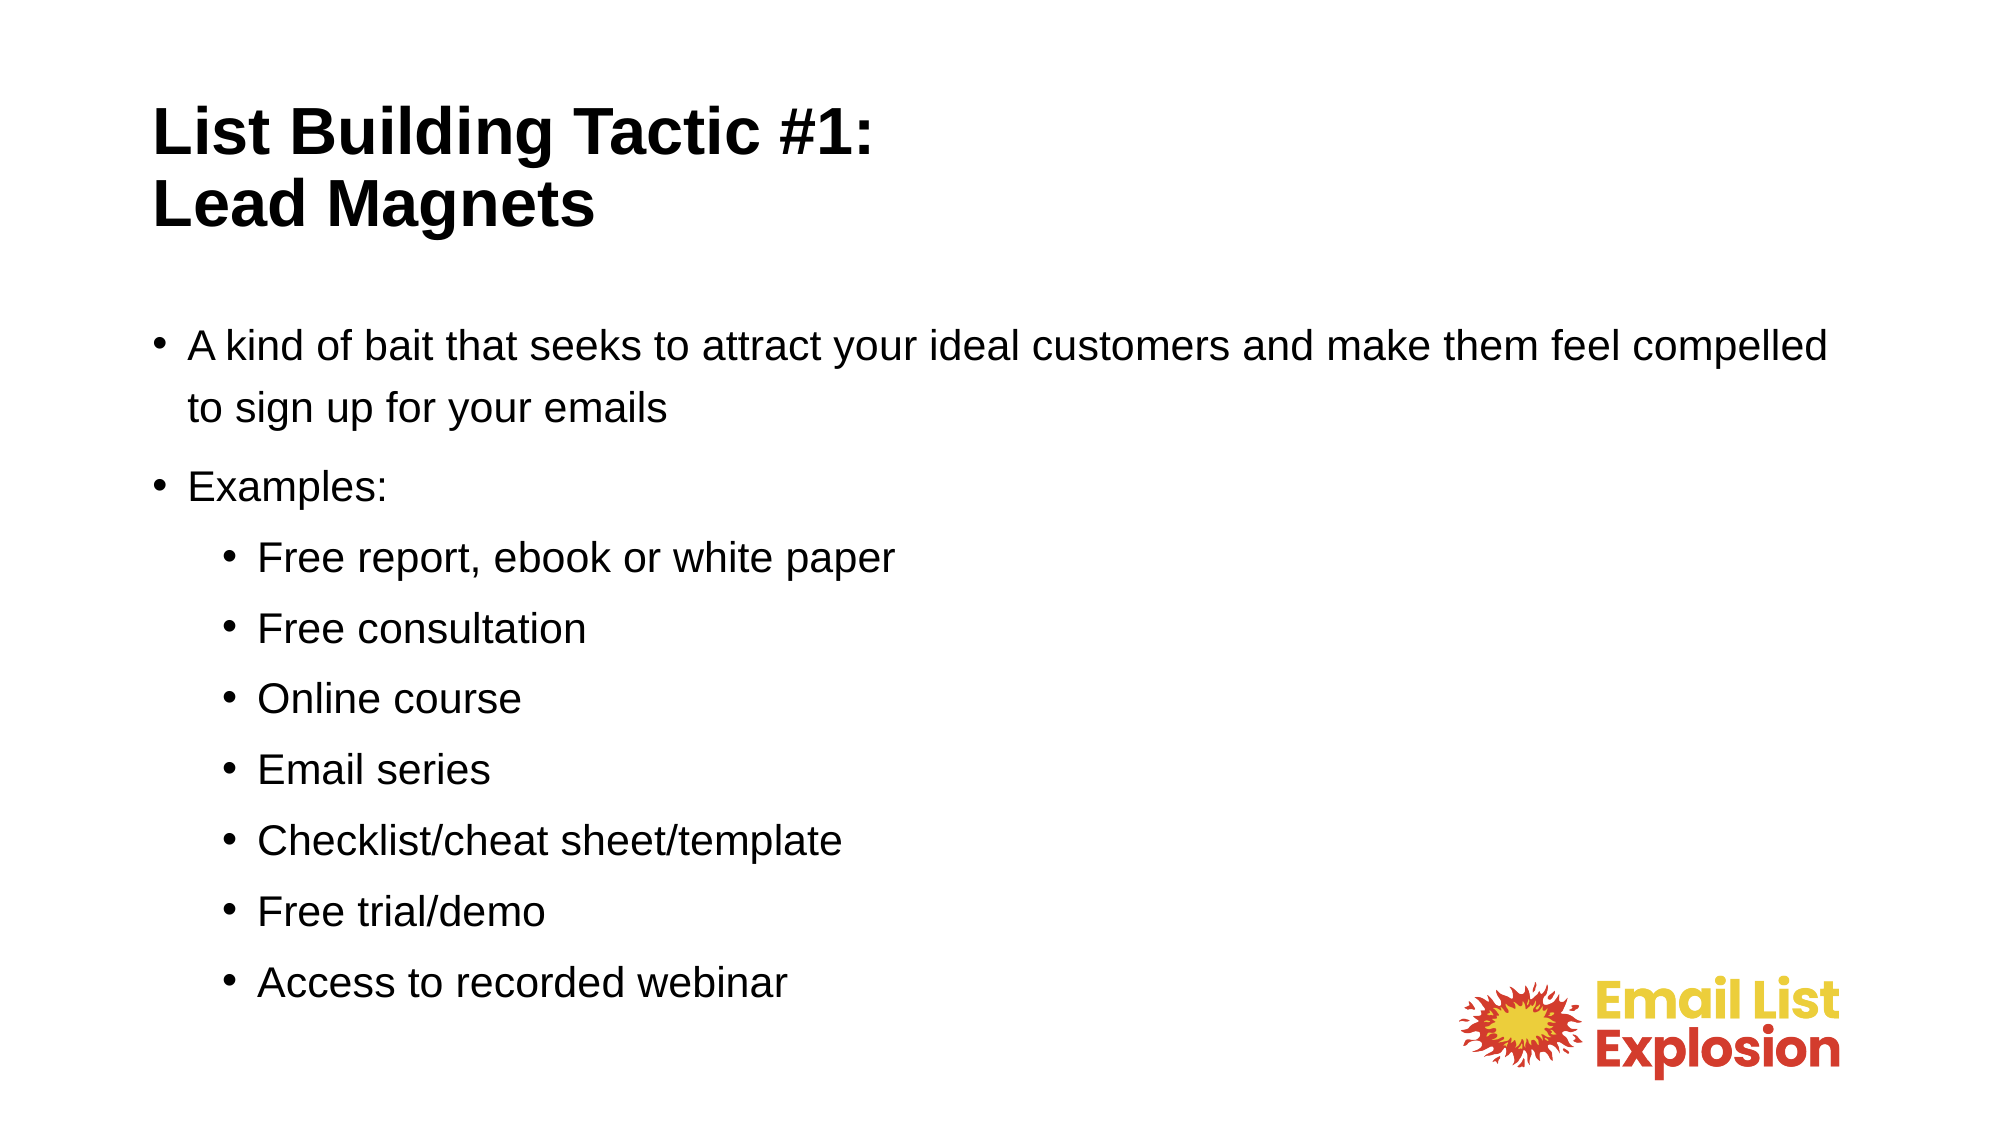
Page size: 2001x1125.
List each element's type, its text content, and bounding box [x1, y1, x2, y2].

title List Building Tactic #1: Lead Magnets [137, 59, 1863, 278]
picture [1448, 1014, 1849, 1103]
list A kind of bait that seeks to attract your ideal customers and make them feel compelled to sign up for your emails Examples: Free report, ebook or white paper Free consultation Online course Email series Checklist/cheat sheet/template Free trial/demo Access to recorded webinar [137, 299, 1863, 1014]
